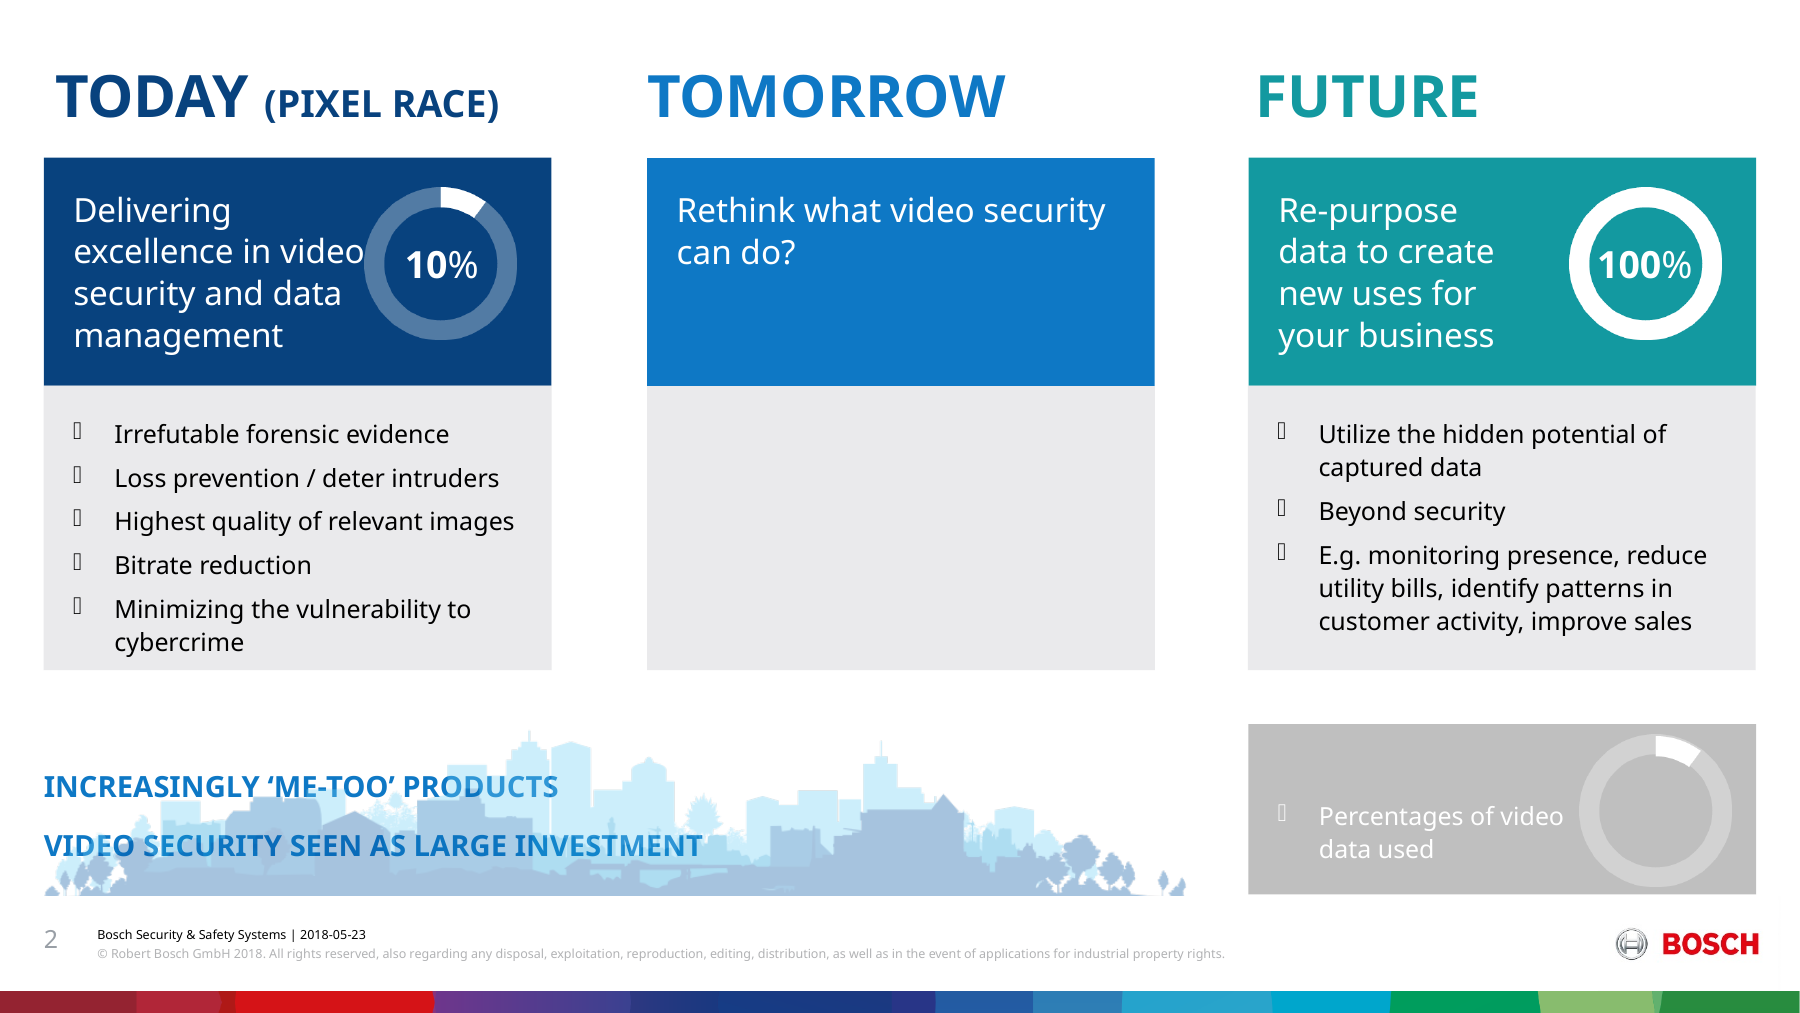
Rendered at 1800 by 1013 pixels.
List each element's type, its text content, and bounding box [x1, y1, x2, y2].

picture [0, 991, 1272, 1013]
picture [364, 187, 517, 340]
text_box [646, 158, 1155, 671]
text_box TOMORROW [647, 74, 1022, 137]
picture [1579, 734, 1732, 889]
text_box FUTURE [1255, 74, 1496, 157]
text_box © Robert Bosch GmbH 2018. All rights reserved, also regarding any disposal, exploitation, reproduction, editing, distribution, as well as in the event of applications for industrial property rights. [96, 943, 1598, 981]
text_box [1247, 157, 1757, 671]
text_box Percentages of video data used [1248, 724, 1757, 895]
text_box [43, 157, 552, 671]
text_box TODAY (PIXEL RACE) [55, 74, 525, 157]
picture [0, 727, 1244, 896]
picture [1390, 896, 1800, 1013]
picture [1569, 187, 1722, 340]
text_box 2 [43, 922, 92, 991]
text_box Bosch Security & Safety Systems | 2018-05-23 [96, 925, 1598, 943]
